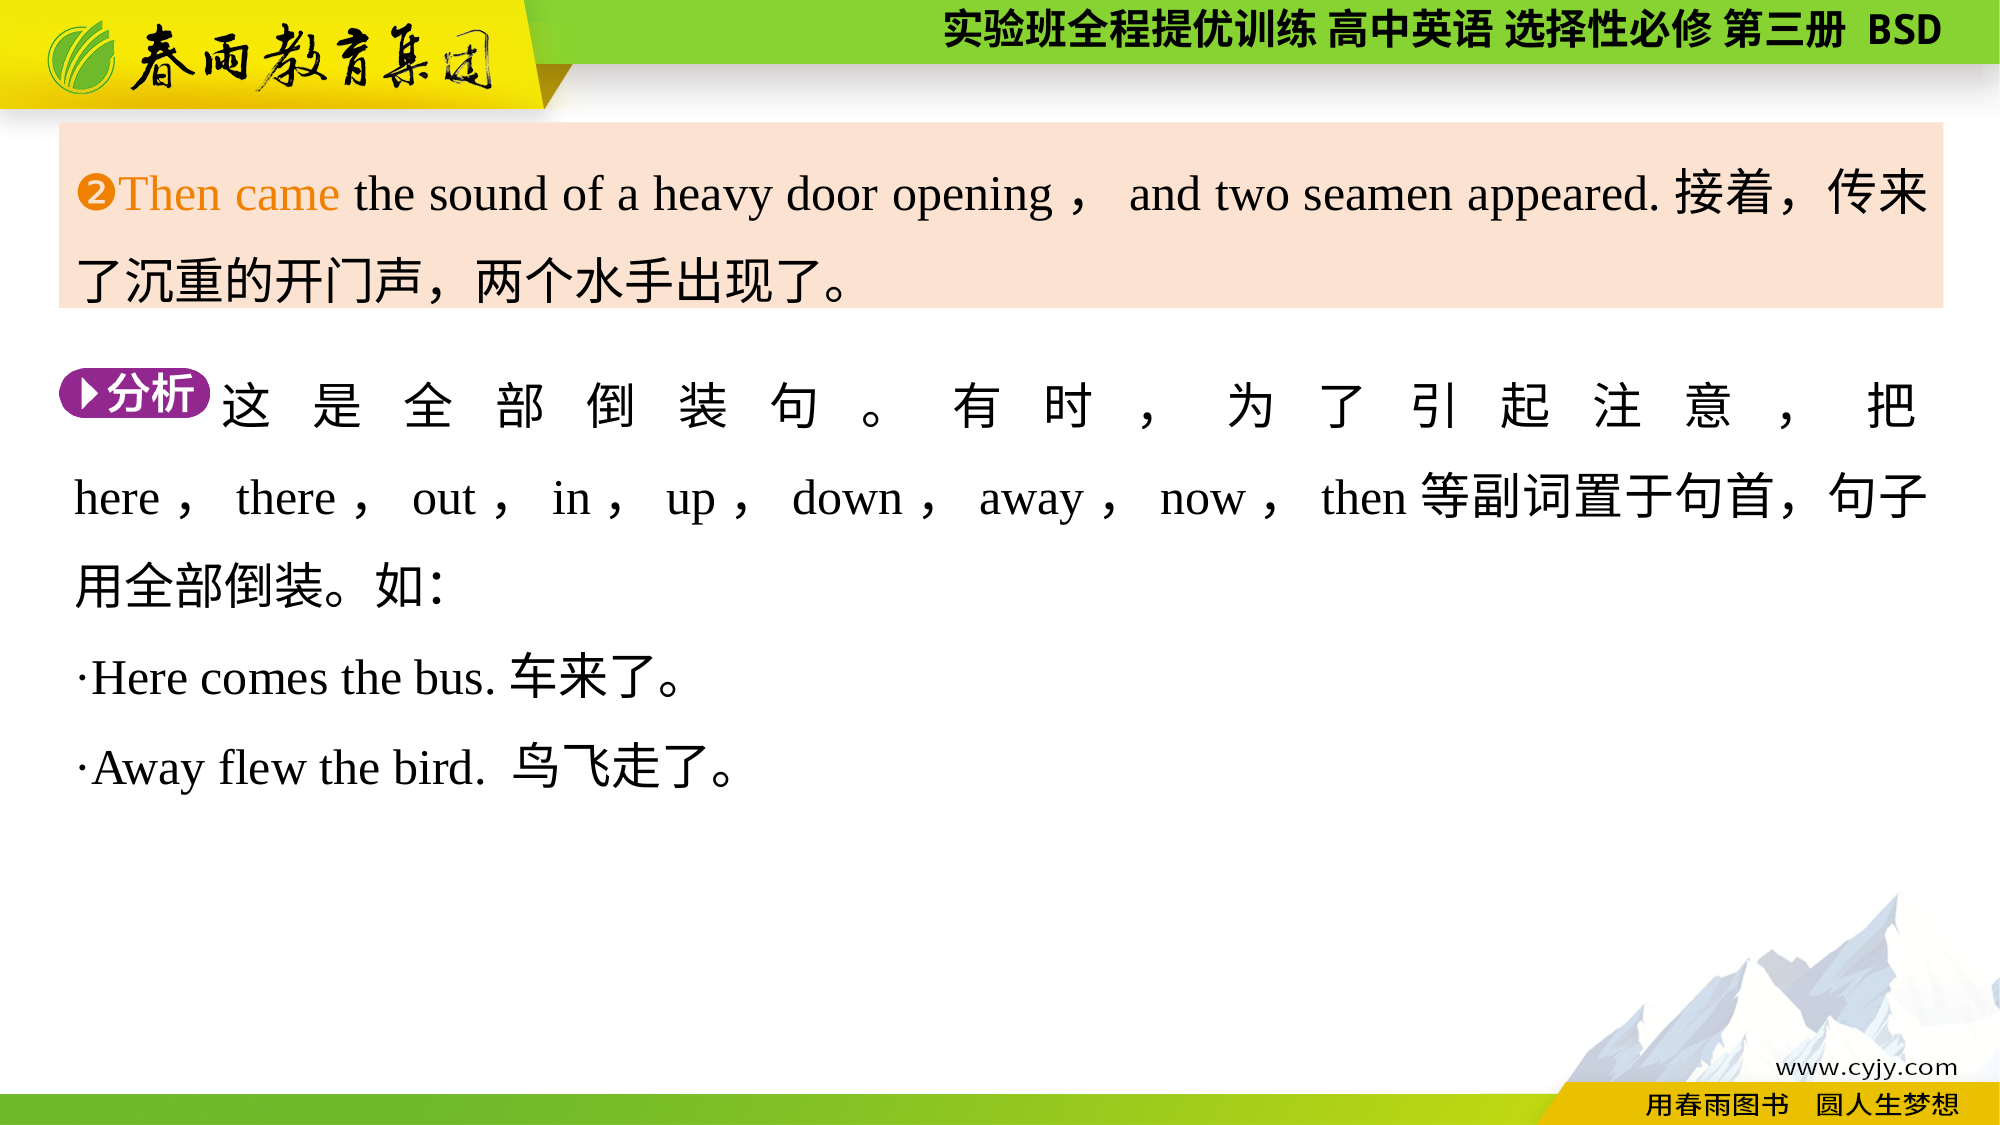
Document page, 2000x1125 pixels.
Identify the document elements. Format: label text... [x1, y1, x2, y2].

list ❷Then came the sound of a heavy door opening，and two seamen appeared.接着，传来了沉重的开门声，两个水手出现了。 [59, 122, 1944, 308]
text_box 这是全部倒装句。有时，为了引起注意，把here，there，out，in，up，down，away，now，then等副词置于句首，句子用全部倒装。如： ·Here comes the bus.车来了。 ·Away flew the bird. 鸟飞走了。 [59, 337, 1944, 802]
picture [0, 0, 2000, 1125]
